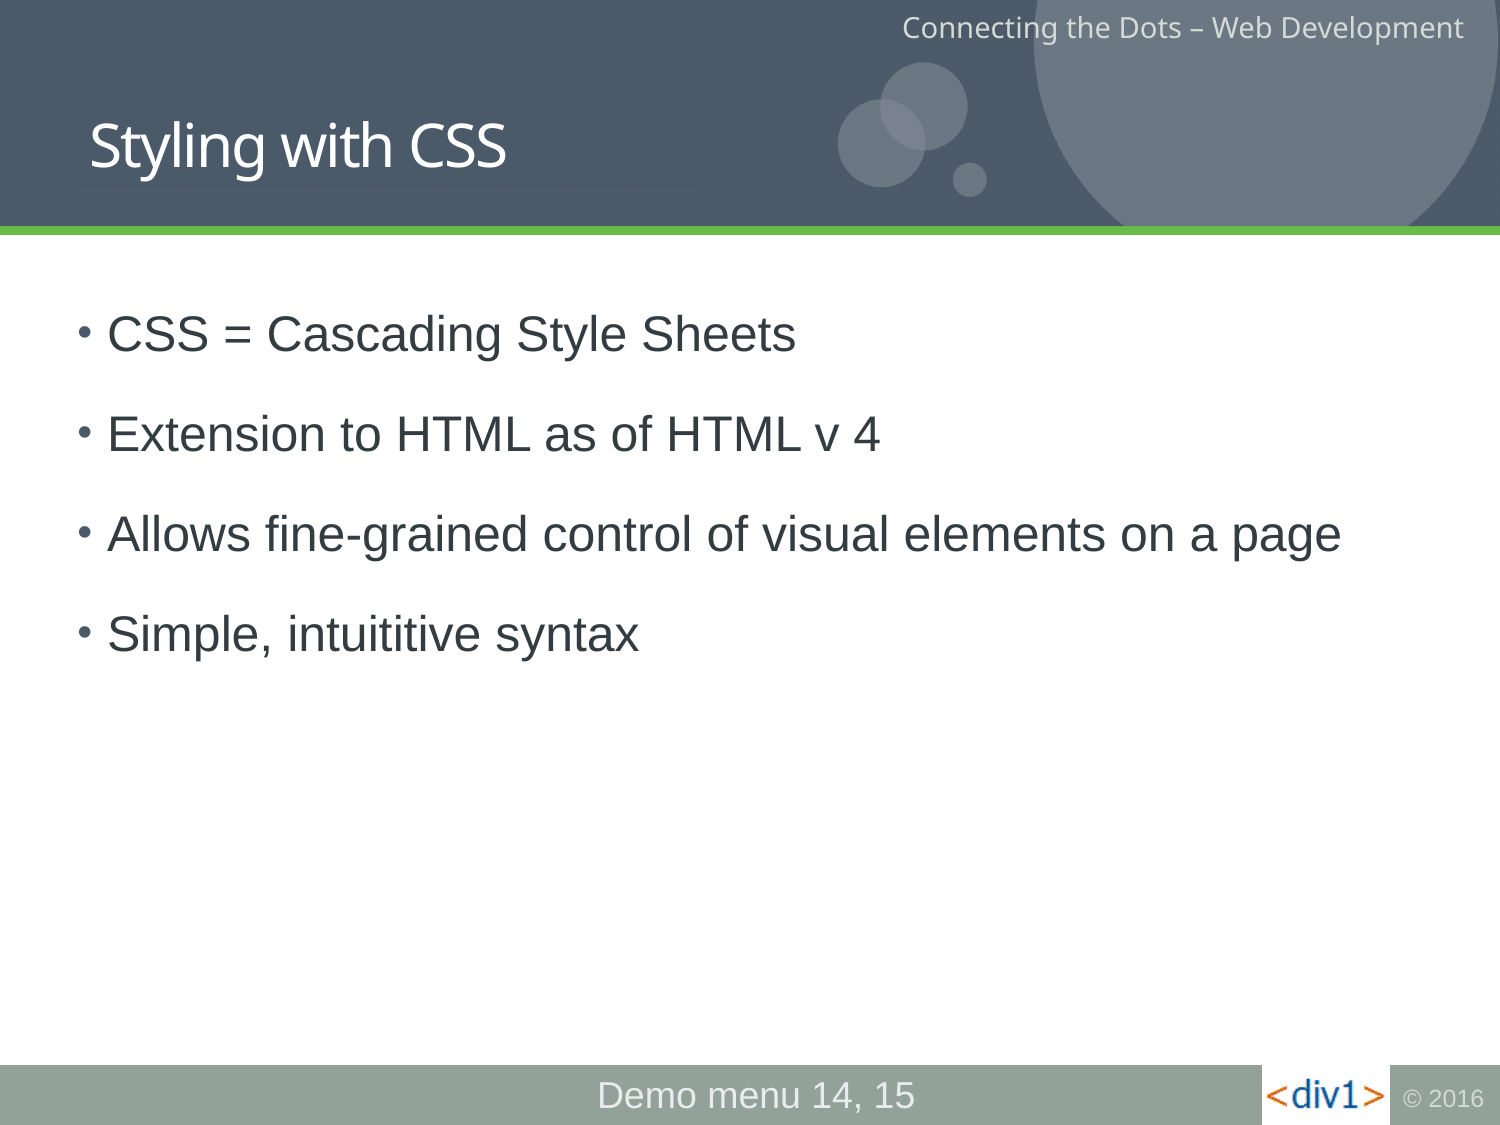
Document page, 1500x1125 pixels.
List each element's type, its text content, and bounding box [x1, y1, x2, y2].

text_box CSS = Cascading Style Sheets Extension to HTML as of HTML v 4 Allows fine-grained control of visual elements on a page Simple, intuititive syntax [62, 264, 1450, 1008]
text_box Styling with CSS [75, 99, 700, 188]
picture [0, 0, 1500, 235]
text_box Demo menu 14, 15 [512, 1063, 1000, 1123]
picture [0, 1065, 1500, 1125]
